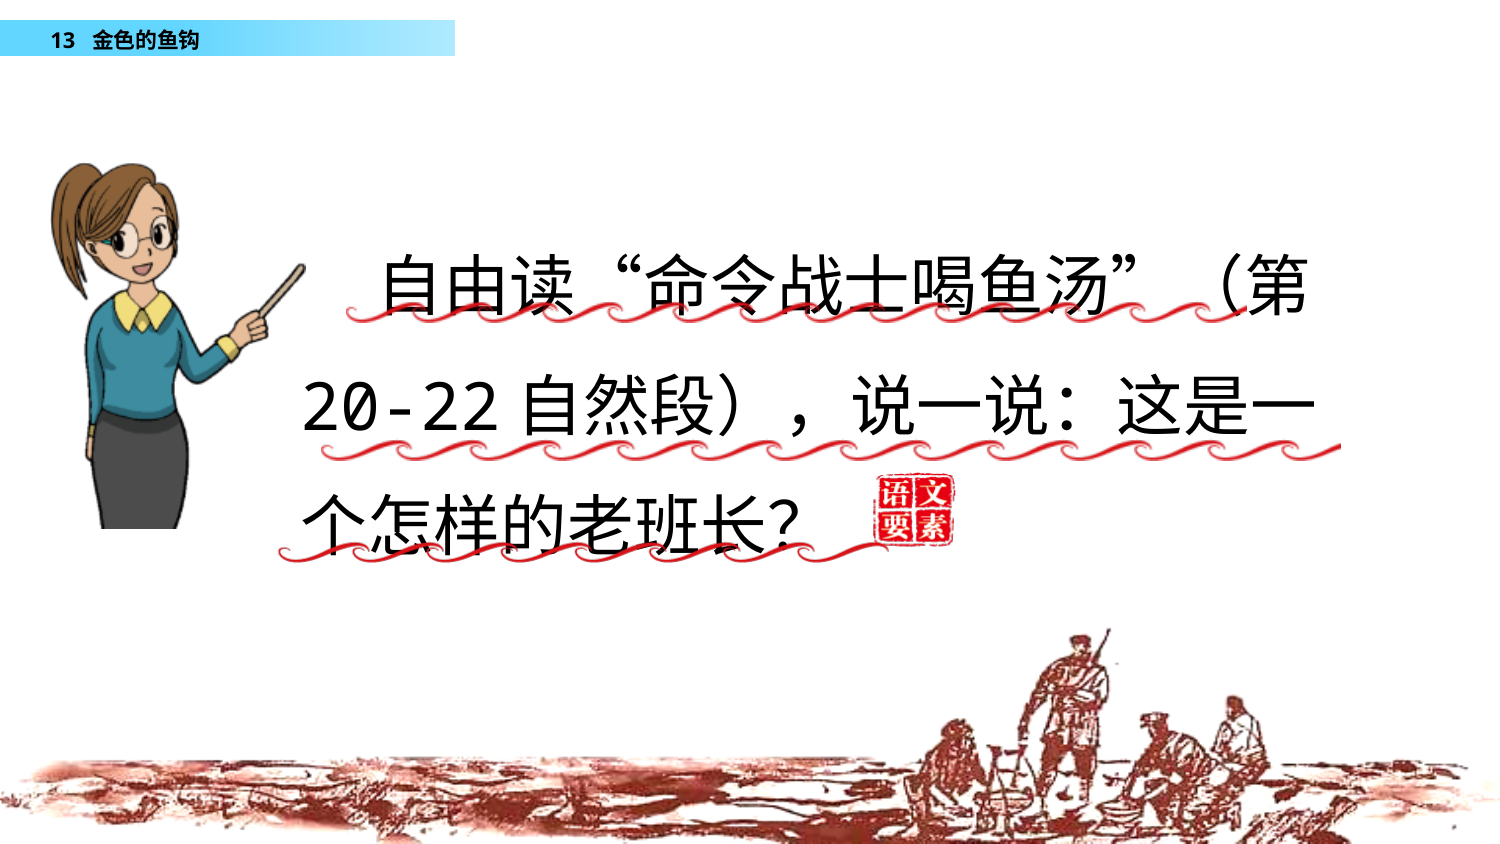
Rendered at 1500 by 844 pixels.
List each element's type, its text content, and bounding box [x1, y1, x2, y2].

text_box 自由读“命令战士喝鱼汤”（第20-22自然段），说一说：这是一个怎样的老班长？ [306, 197, 1351, 571]
picture [321, 370, 1341, 461]
picture [50, 162, 976, 591]
picture [346, 232, 1247, 323]
